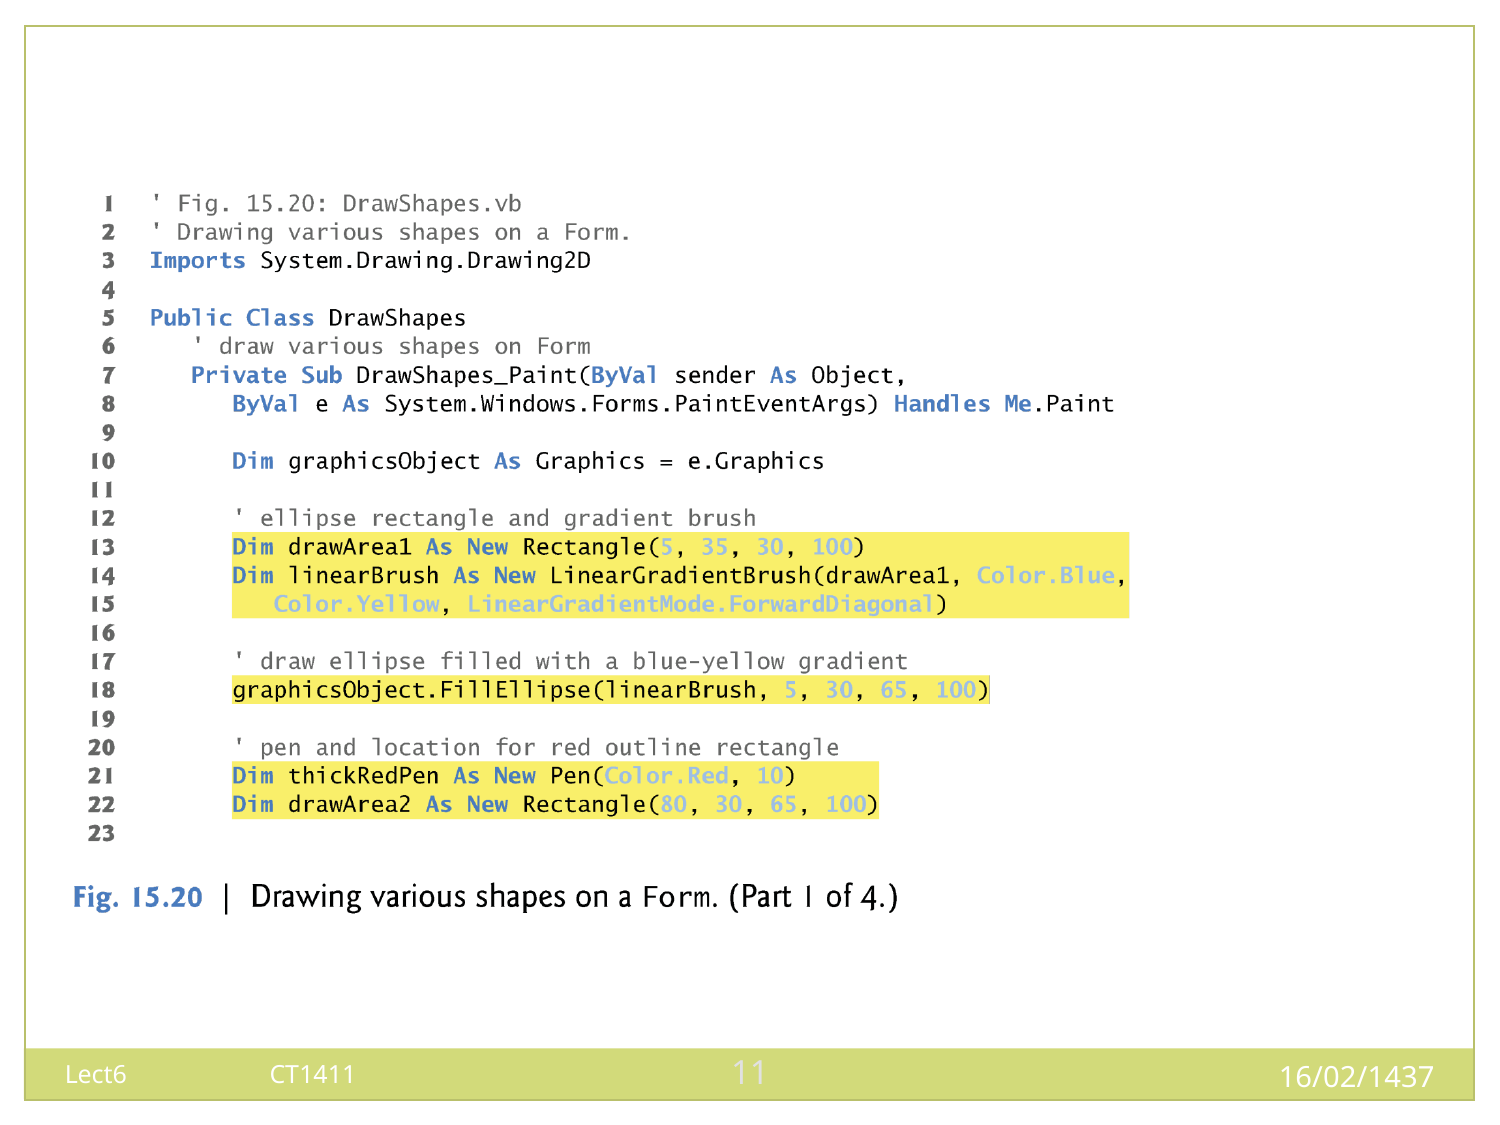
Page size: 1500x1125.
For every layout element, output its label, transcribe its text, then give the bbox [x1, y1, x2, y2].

picture [0, 106, 1500, 1018]
slide_number 11 [699, 1037, 800, 1110]
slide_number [950, 1050, 1450, 1111]
footer Lect6 CT1411 [50, 1051, 638, 1112]
